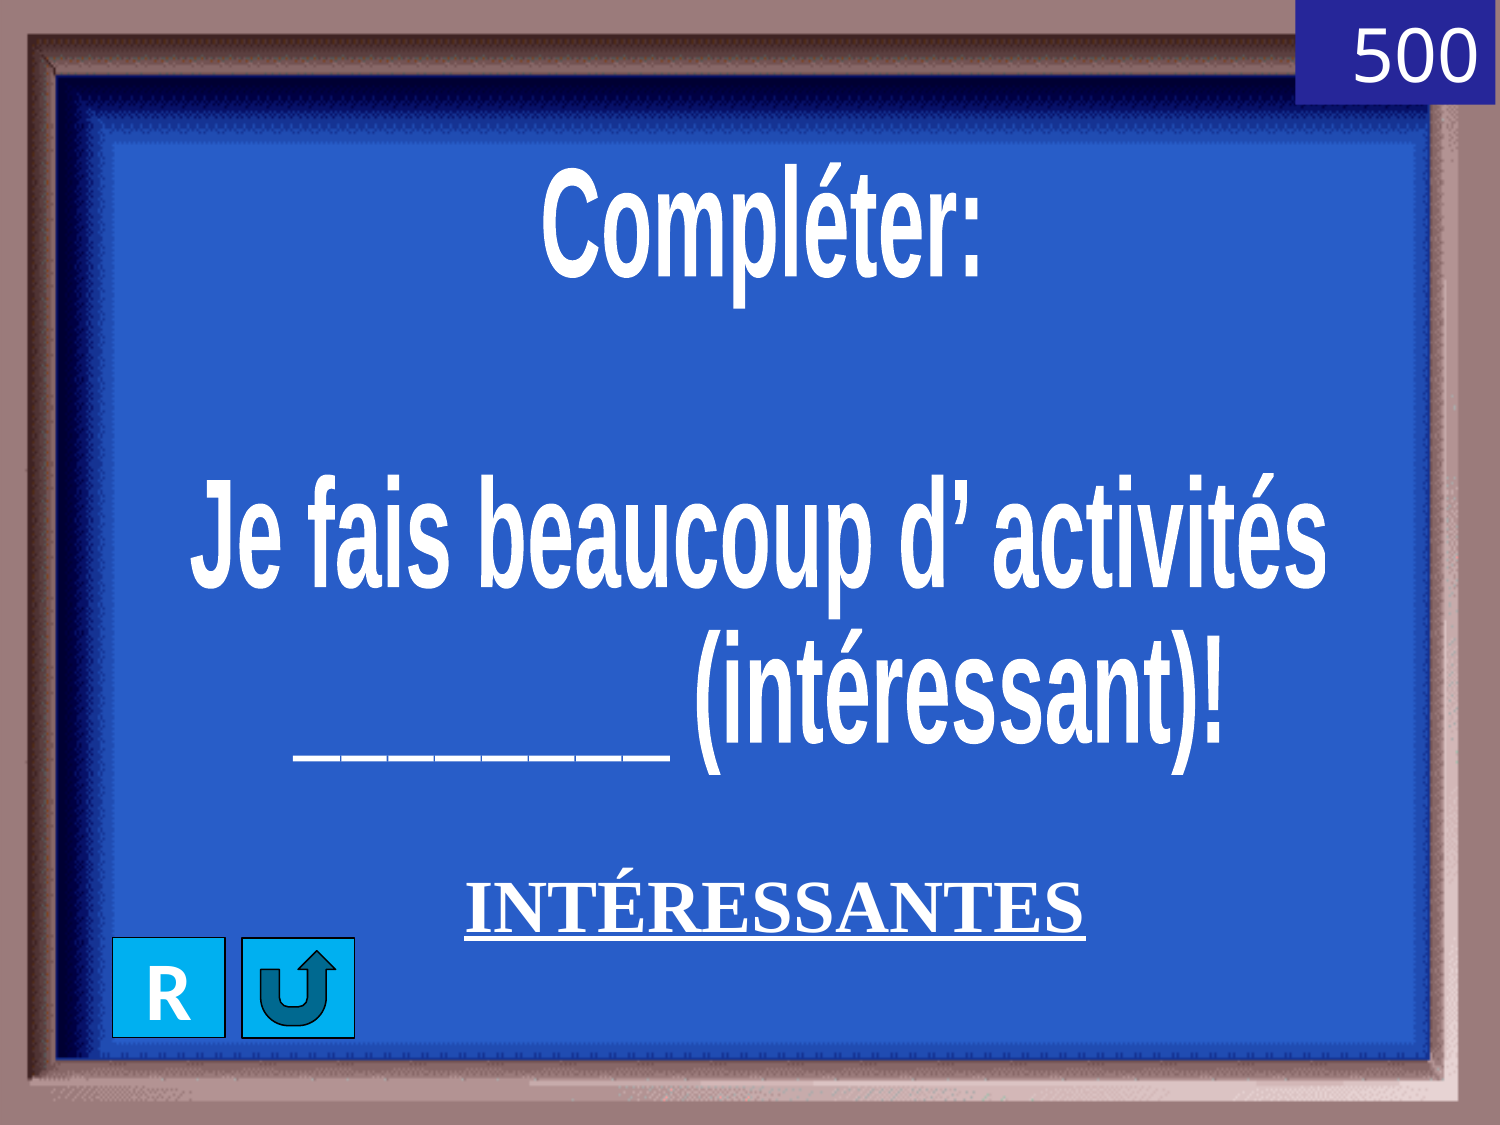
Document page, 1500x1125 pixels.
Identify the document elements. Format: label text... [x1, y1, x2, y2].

picture [0, 0, 1500, 1125]
text_box R [112, 937, 226, 1038]
text_box 500 [1295, 0, 1496, 105]
text_box [241, 938, 355, 1039]
text_box INTÉRESSANTES [87, 849, 1463, 955]
